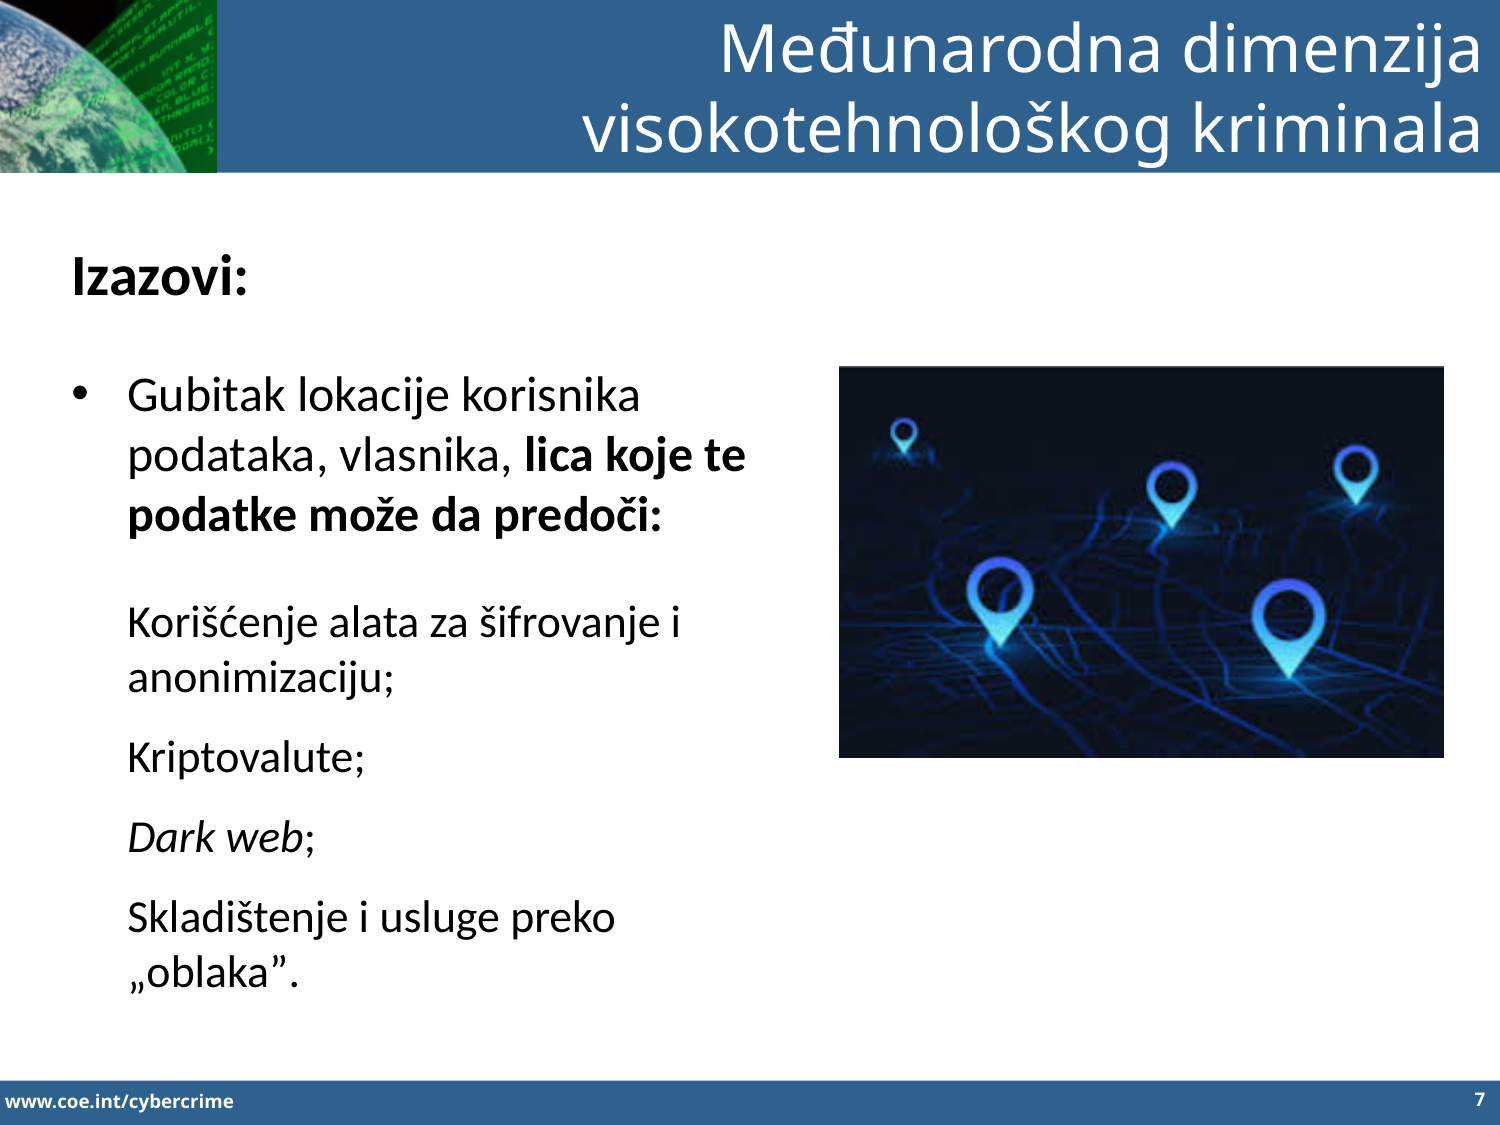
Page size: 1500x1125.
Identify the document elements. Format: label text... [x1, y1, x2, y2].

text_box Međunarodna dimenzija visokotehnološkog kriminala [329, 9, 1500, 162]
picture [839, 366, 1444, 758]
slide_number 7 [1149, 1079, 1500, 1125]
picture [0, 1, 217, 173]
text_box Izazovi: Gubitak lokacije korisnika podataka, vlasnika, lica koje te podatke može da predoči: Korišćenje alata za šifrovanje i anonimizaciju; Kriptovalute; Dark web; Skladištenje i usluge preko „oblaka”. [56, 229, 807, 1005]
